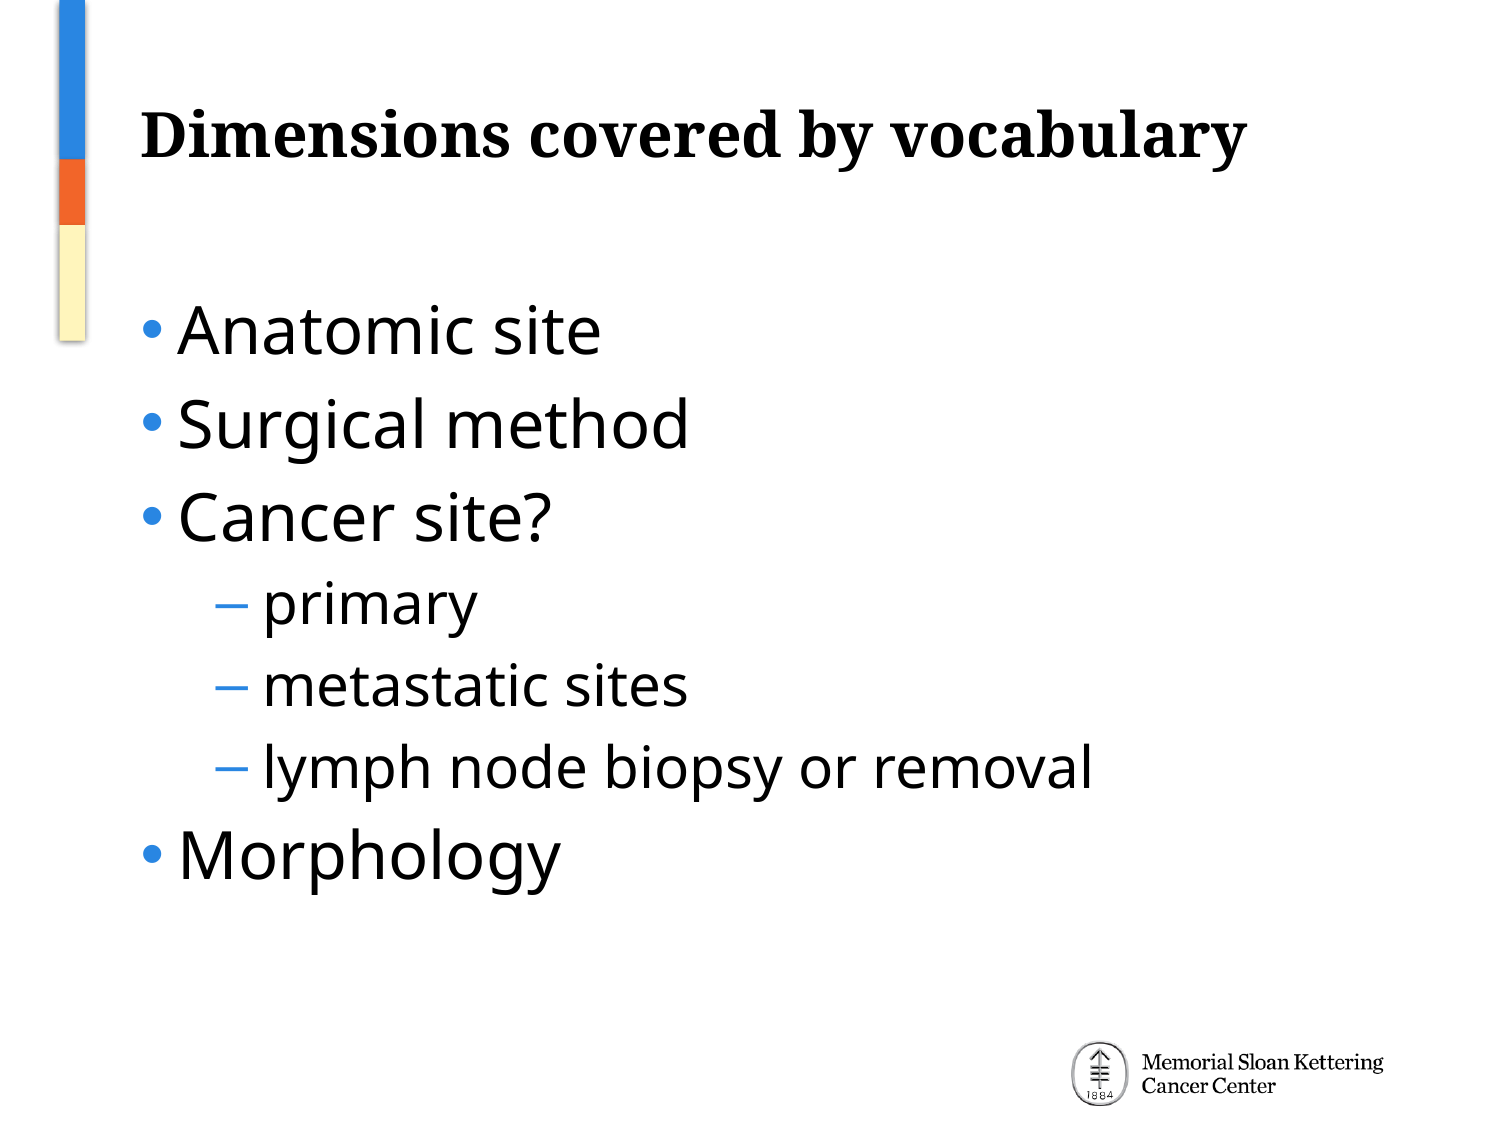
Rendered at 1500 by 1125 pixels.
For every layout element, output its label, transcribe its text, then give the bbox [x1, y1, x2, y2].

list Anatomic site Surgical method Cancer site? primary metastatic sites lymph node biopsy or removal Morphology [125, 197, 1386, 1039]
title Dimensions covered by vocabulary [125, 48, 1436, 178]
